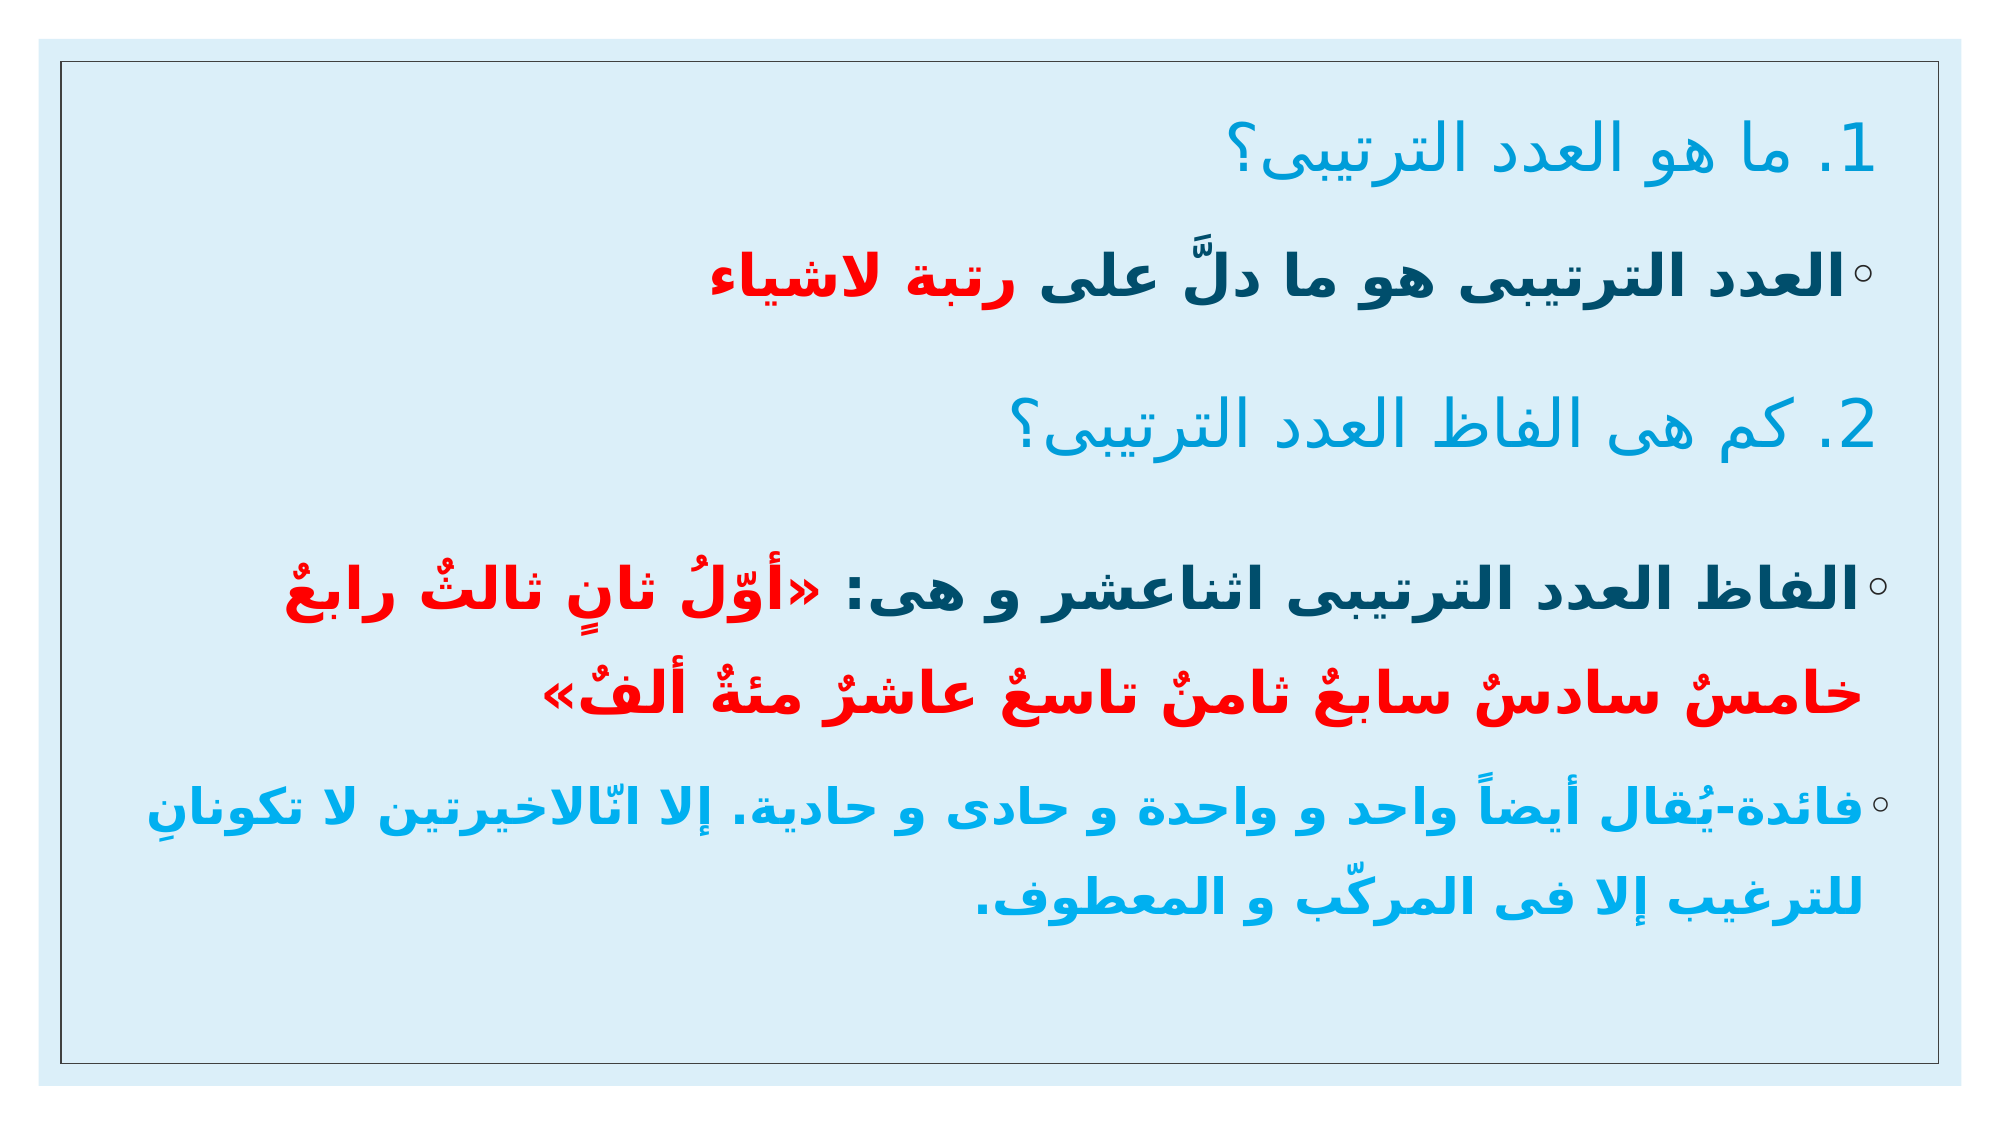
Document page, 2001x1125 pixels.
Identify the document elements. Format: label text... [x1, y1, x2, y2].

text_box 2. کم هی الفاظ العدد الترتیبی؟ [245, 313, 1896, 539]
title 1. ما هو العدد الترتیبی؟ [245, 37, 1896, 195]
text_box الفاظ العدد الترتیبی اثناعشر و هی: «أوّلُ ثانٍ ثالثٌ رابعٌ خامسٌ سادسٌ سابعٌ ثامنٌ تاسعٌ عاشرٌ مئةٌ ألفٌ» فائدة-یُقال أیضاً واحد و واحدة و حادی و حادیة. إلا انّالاخیرتین لا تکونانِ للترغیب إلا فی المرکّب و المعطوف. [98, 508, 1911, 1035]
list العدد الترتیبی هو ما دلَّ علی رتبة لاشیاء [113, 195, 1896, 427]
